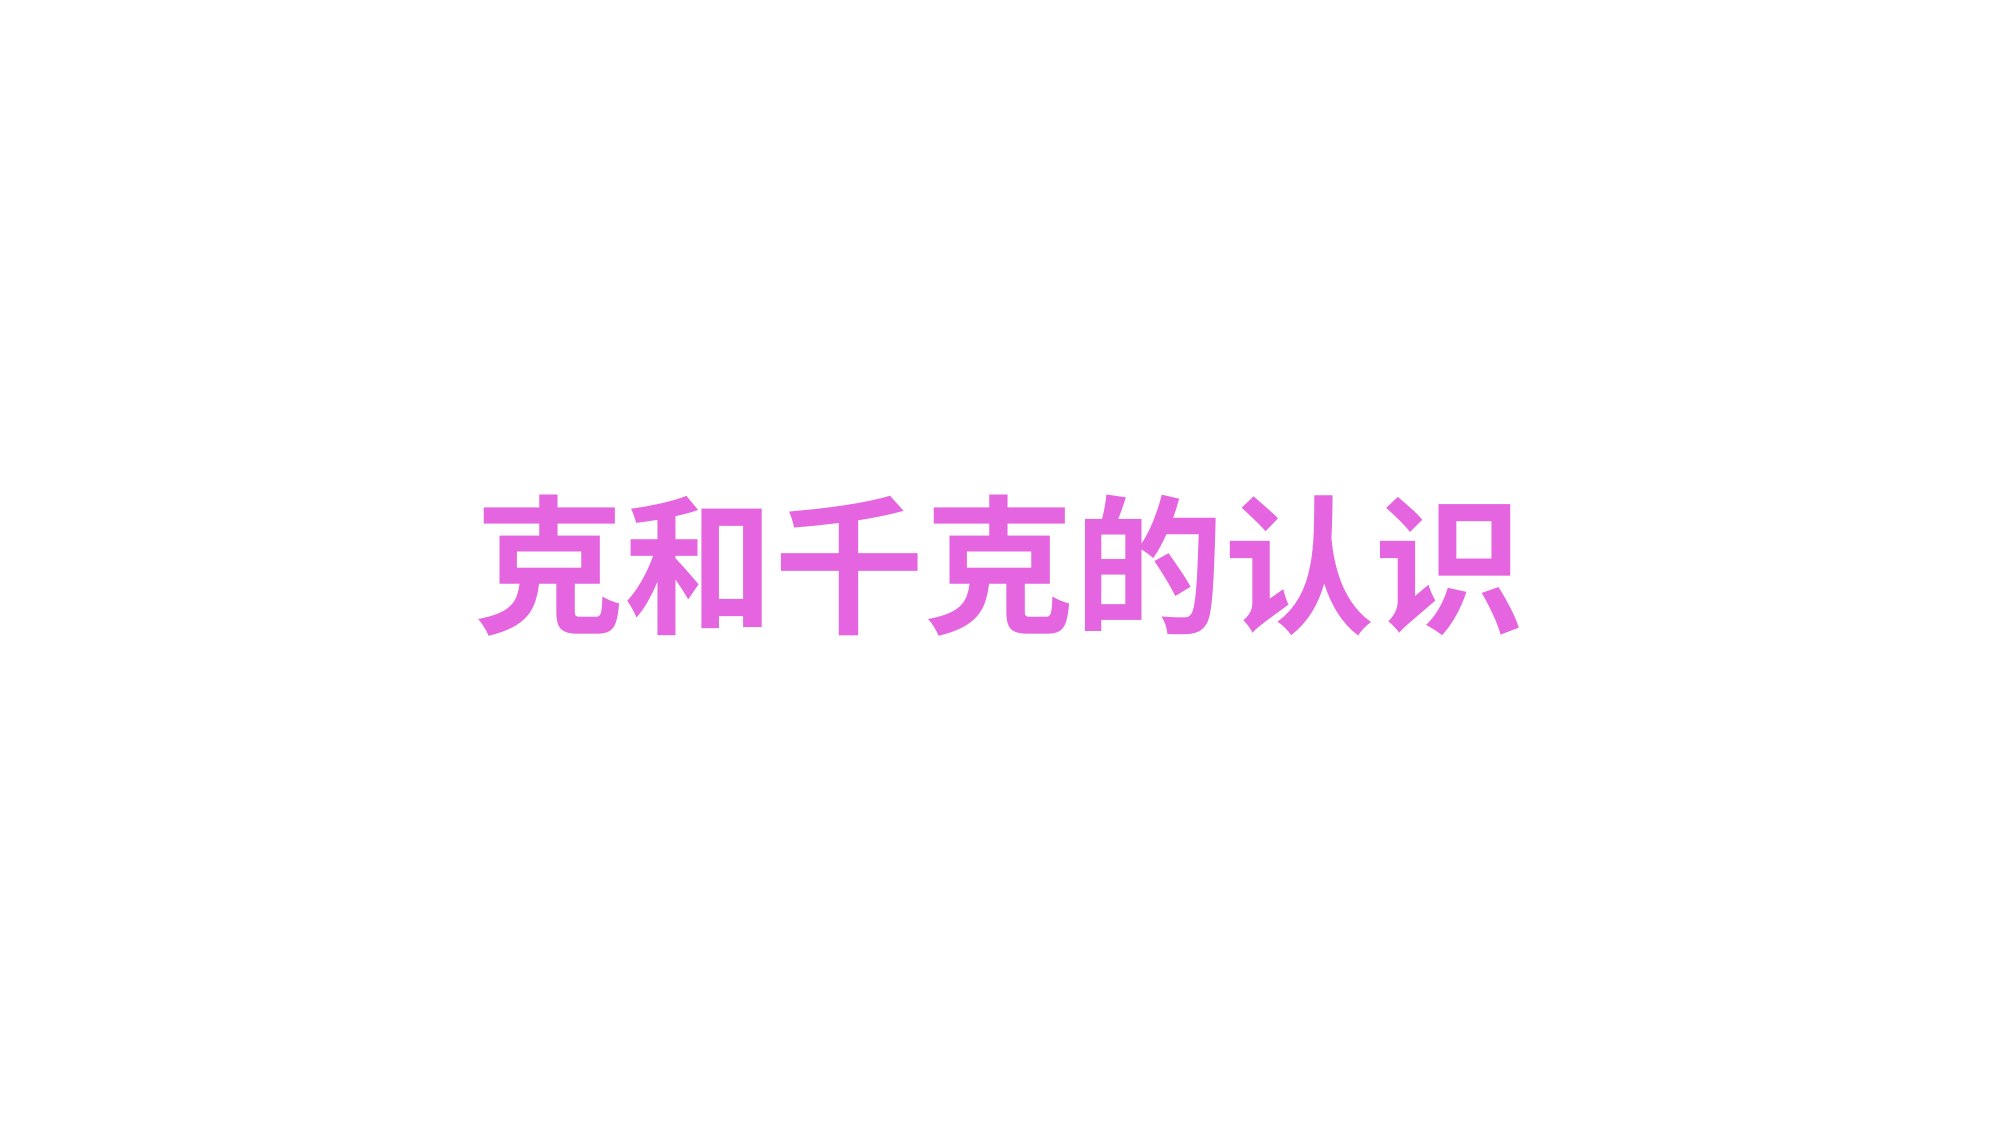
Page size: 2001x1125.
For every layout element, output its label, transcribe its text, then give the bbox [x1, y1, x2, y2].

text_box 克和千克的认识 [460, 464, 1540, 660]
